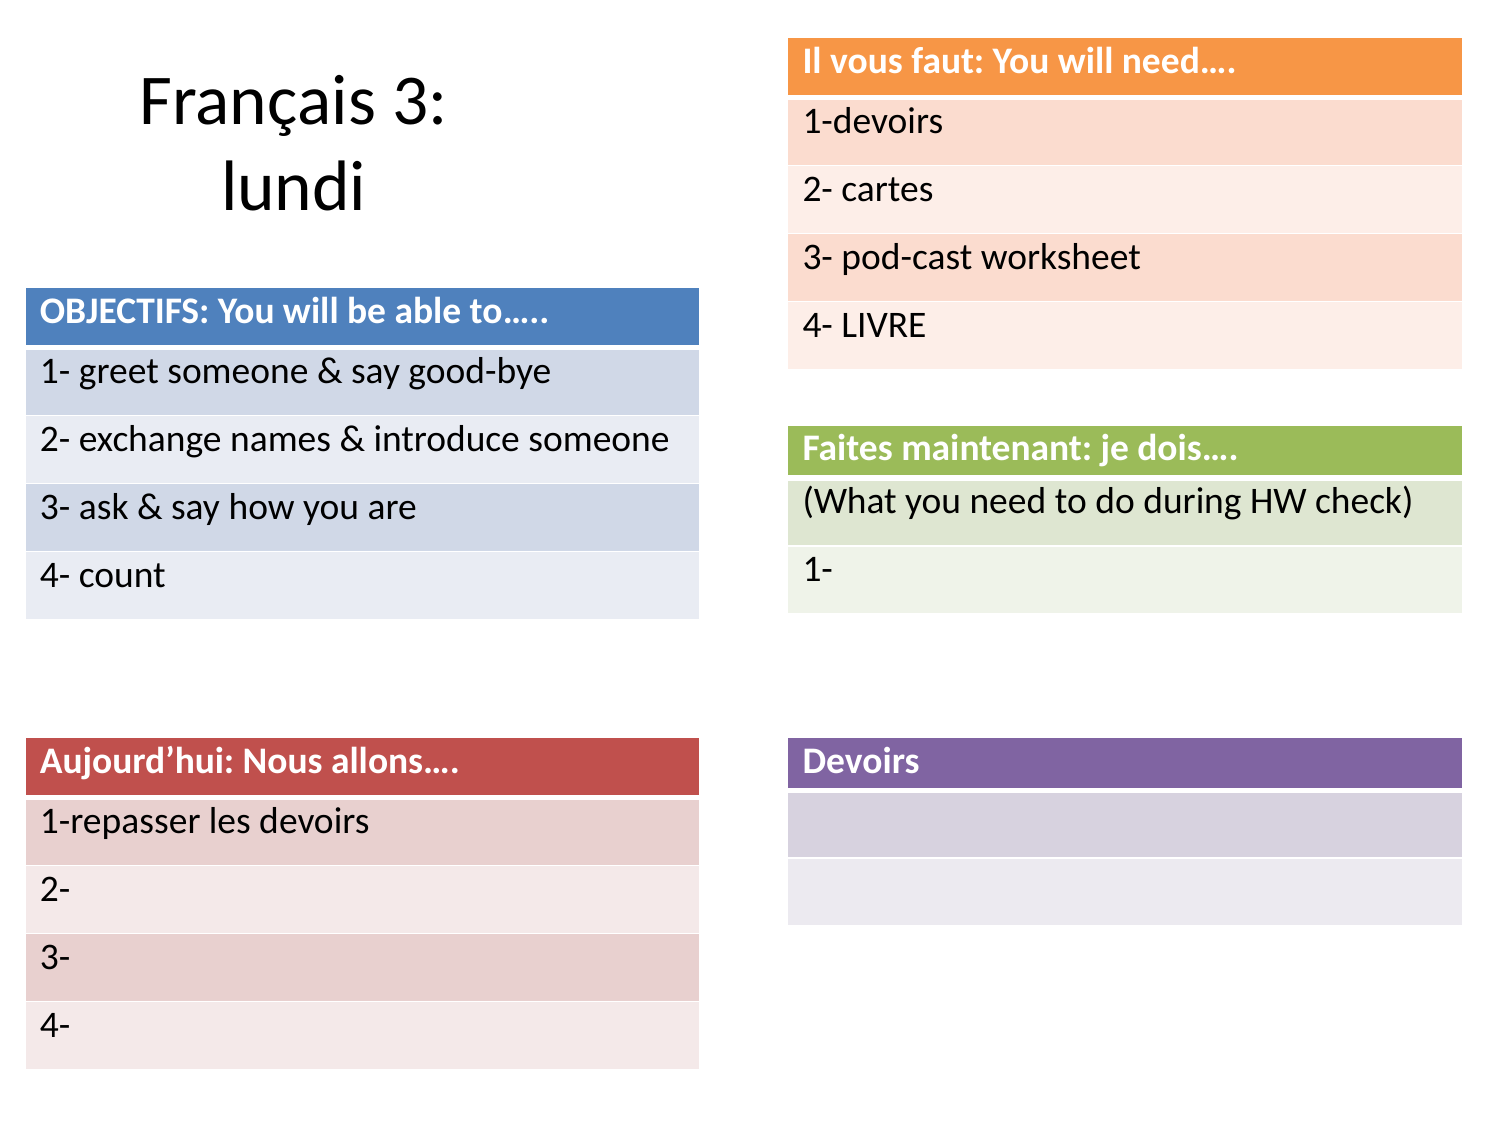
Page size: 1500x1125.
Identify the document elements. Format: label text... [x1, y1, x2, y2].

table_header Devoirs [788, 738, 1462, 788]
table_cell 1-repasser les devoirs [26, 800, 699, 865]
table_cell 2- exchange names & introduce someone [26, 416, 699, 483]
table_cell (What you need to do during HW check) [788, 481, 1462, 545]
table_header Il vous faut: You will need…. [788, 38, 1462, 95]
table_header Aujourd’hui: Nous allons…. [26, 738, 699, 795]
table_cell 1- greet someone & say good-bye [26, 350, 699, 415]
table_cell 1- [788, 547, 1462, 613]
table_header OBJECTIFS: You will be able to….. [26, 288, 699, 345]
table_cell 3- ask & say how you are [26, 484, 699, 551]
table_header Faites maintenant: je dois…. [788, 426, 1462, 475]
table_cell 3- pod-cast worksheet [788, 234, 1462, 301]
table_cell 3- [26, 934, 699, 1001]
table_cell 1-devoirs [788, 100, 1462, 165]
title Français 3: lundi [75, 45, 513, 233]
table_cell [788, 793, 1462, 857]
table_cell 2- cartes [788, 166, 1462, 233]
table_cell 4- [26, 1002, 699, 1069]
table_cell 4- LIVRE [788, 302, 1462, 369]
table_cell 2- [26, 866, 699, 933]
table_cell [788, 859, 1462, 925]
table_cell 4- count [26, 552, 699, 619]
